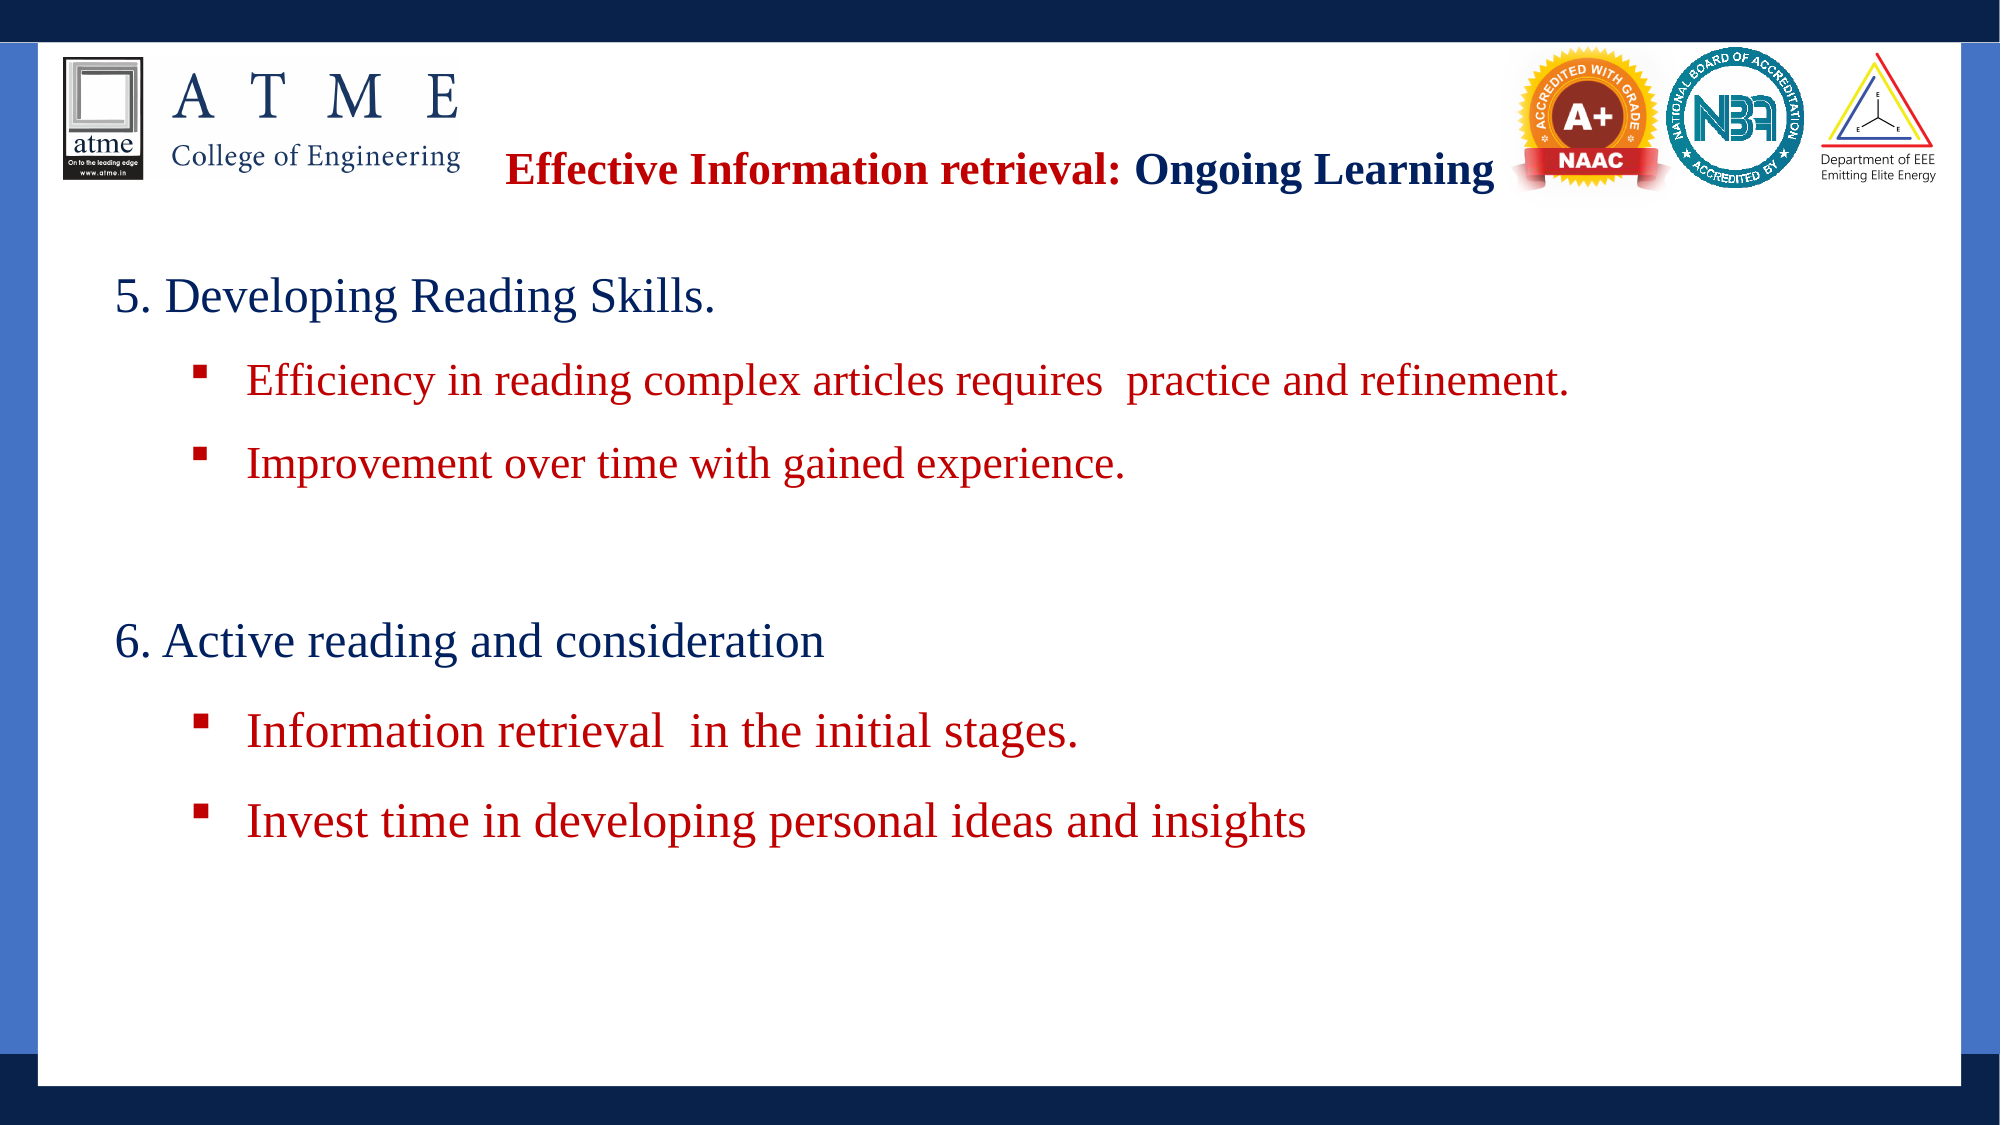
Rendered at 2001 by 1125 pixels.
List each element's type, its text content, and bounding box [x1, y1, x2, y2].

picture [0, 1054, 2000, 1125]
picture [0, 0, 2000, 43]
picture [1815, 49, 1939, 184]
picture [1666, 47, 1804, 137]
picture [1531, 60, 1651, 137]
list Effective Information retrieval: Ongoing Learning [99, 137, 1900, 1063]
picture [63, 57, 461, 180]
text_box 5. Developing Reading Skills. Efficiency in reading complex articles requires practice and refinement. Improvement over time with gained experience. 6. Active reading and consideration Information retrieval in the initial stages. Invest time in developing personal ideas and insights [99, 224, 1776, 855]
